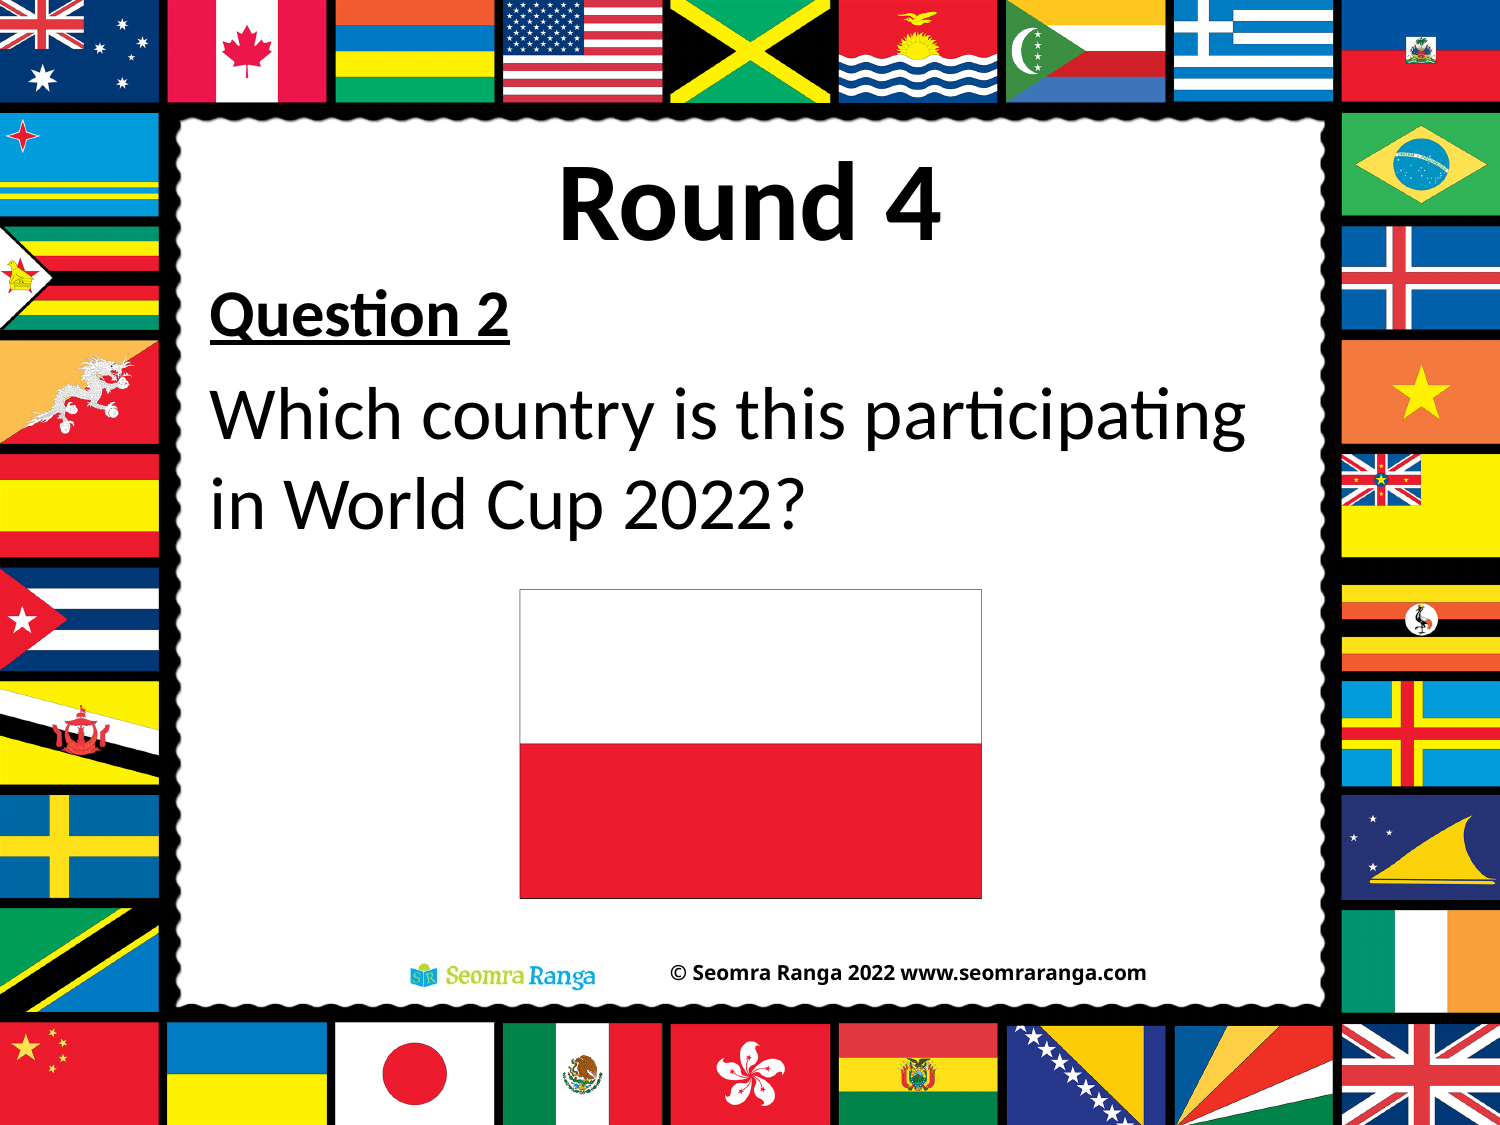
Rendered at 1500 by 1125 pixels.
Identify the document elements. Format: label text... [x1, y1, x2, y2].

picture [10, 122, 36, 150]
title Round 4 [183, 101, 1317, 290]
list Question 2 Which country is this participating in World Cup 2022? [194, 261, 1306, 953]
text_box © Seomra Ranga 2022 www.seomraranga.com [631, 953, 1187, 993]
picture [0, 0, 1500, 1125]
